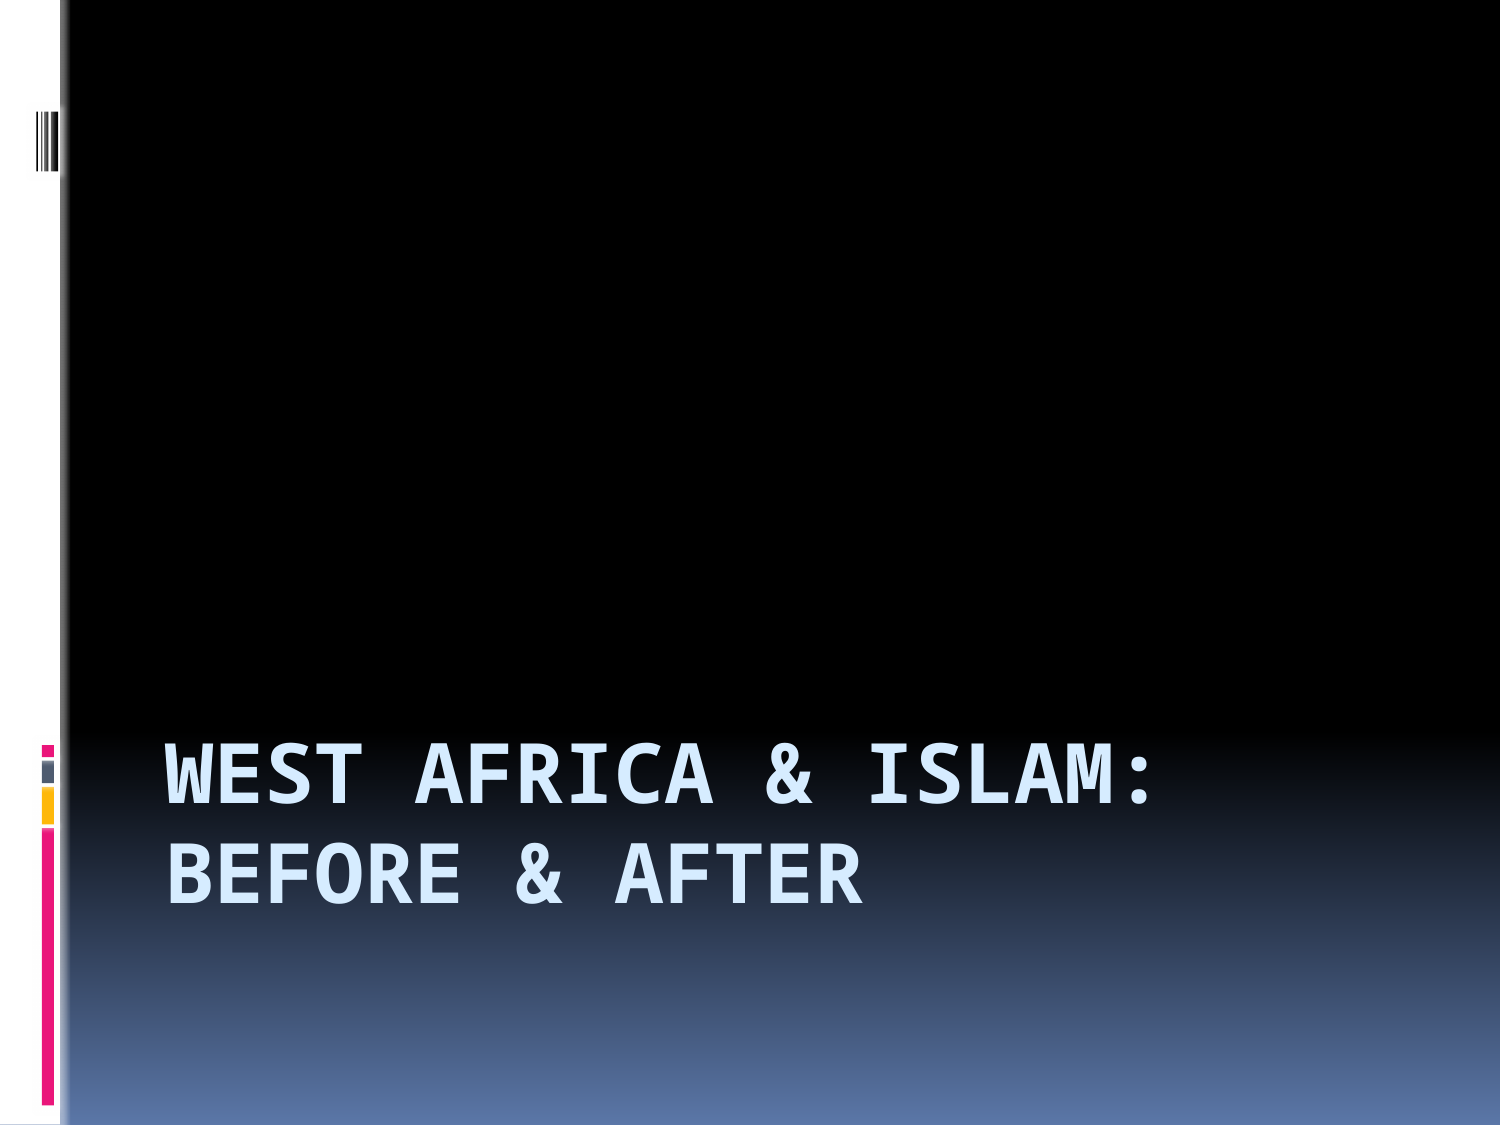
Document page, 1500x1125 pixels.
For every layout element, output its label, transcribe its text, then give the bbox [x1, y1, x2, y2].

title West Africa & Islam: Before & After [150, 712, 1425, 1037]
